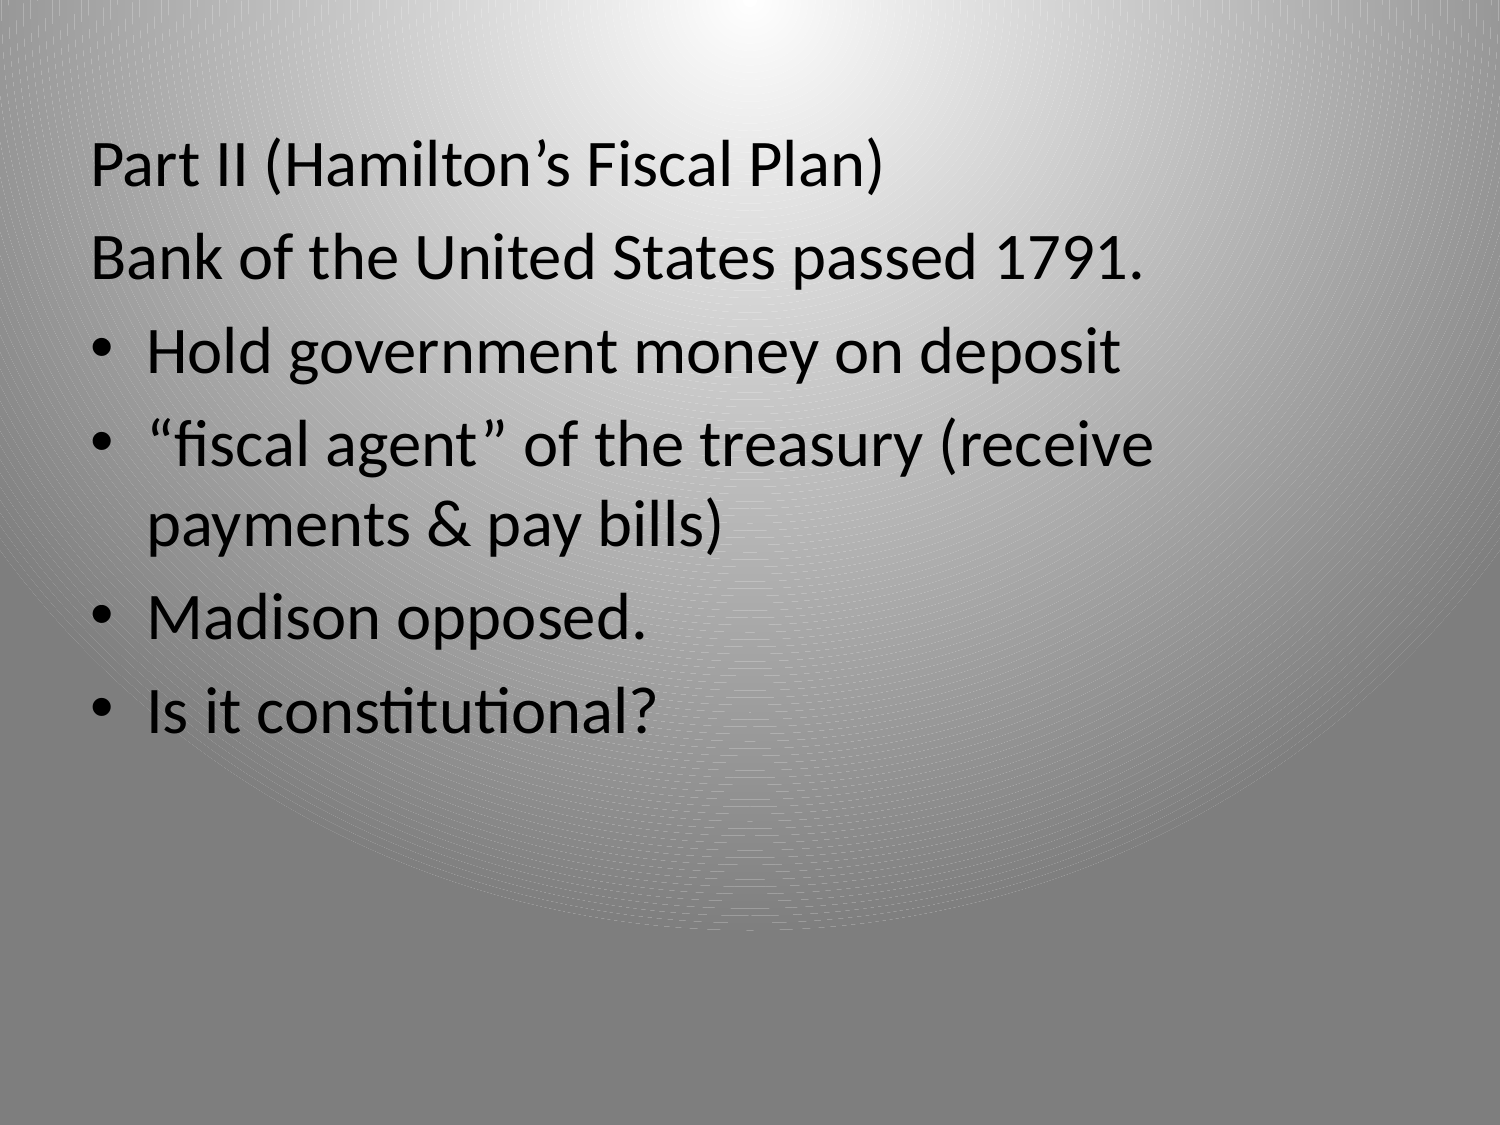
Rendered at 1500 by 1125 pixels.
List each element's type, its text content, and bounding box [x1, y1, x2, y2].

list Part II (Hamilton’s Fiscal Plan) Bank of the United States passed 1791. Hold government money on deposit “fiscal agent” of the treasury (receive payments & pay bills) Madison opposed. Is it constitutional? [75, 112, 1425, 1005]
